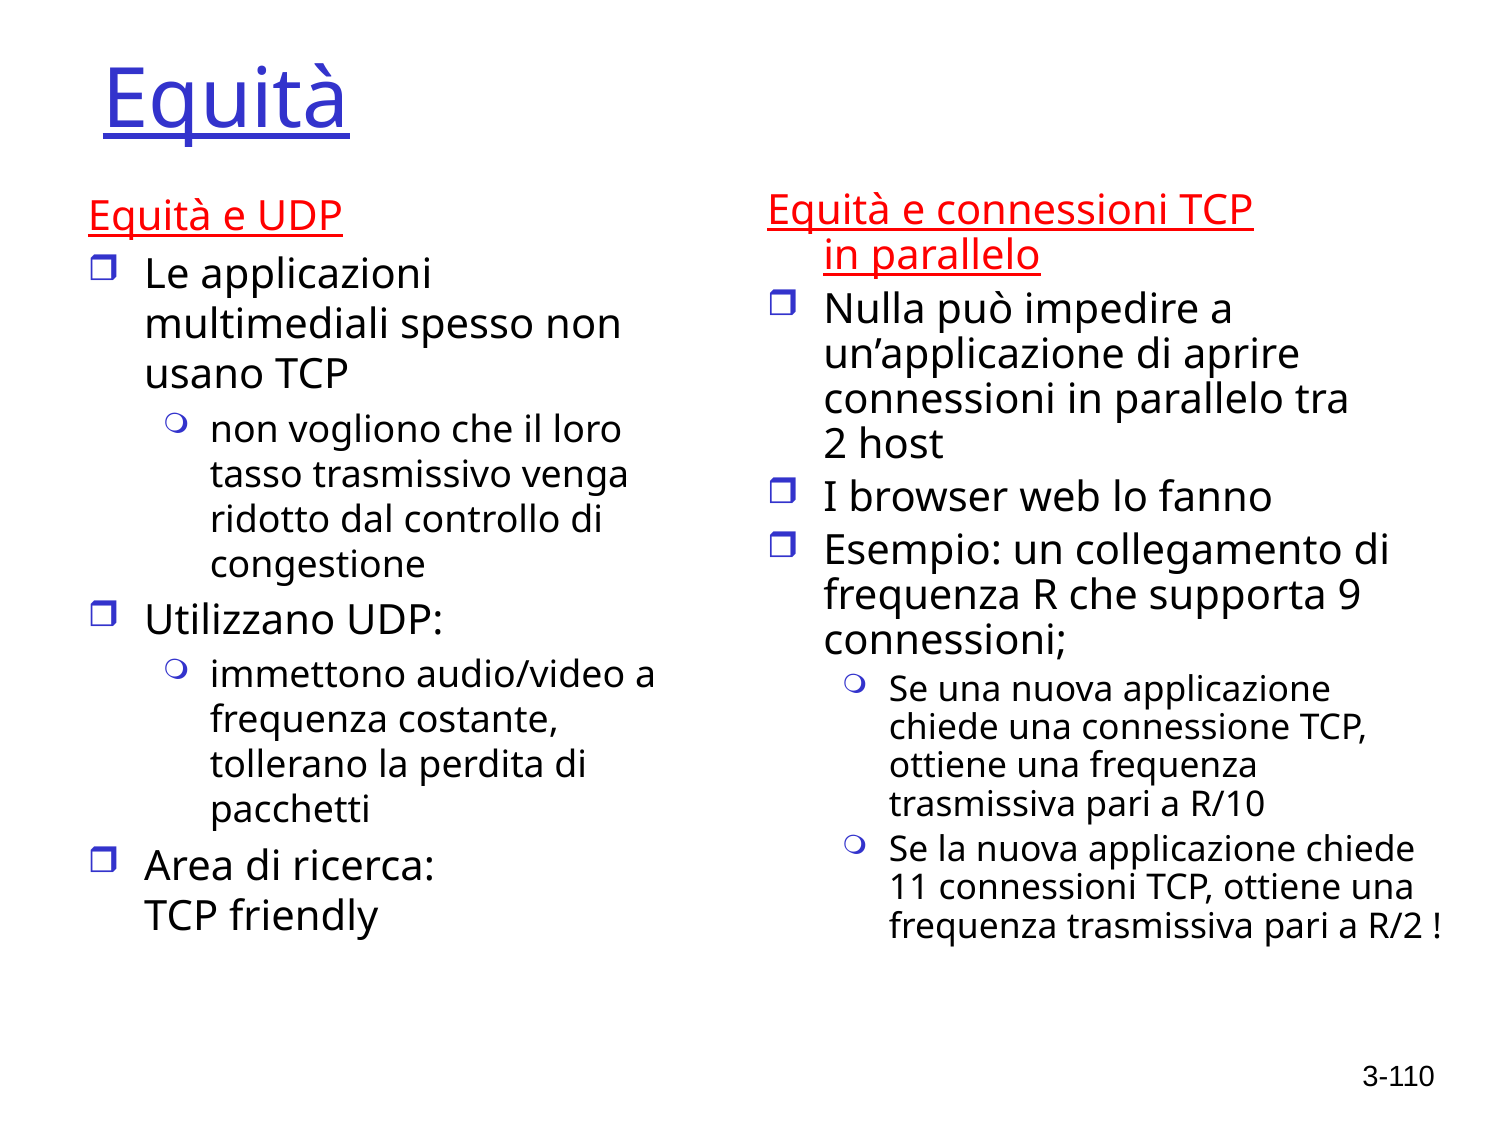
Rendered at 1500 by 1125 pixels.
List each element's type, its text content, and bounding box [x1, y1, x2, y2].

title Equità [87, 0, 1363, 188]
slide_number 3-110 [1338, 1049, 1451, 1125]
list Equità e connessioni TCP in parallelo Nulla può impedire a un’applicazione di aprire connessioni in parallelo tra 2 host I browser web lo fanno Esempio: un collegamento di frequenza R che supporta 9 connessioni; Se una nuova applicazione chiede una connessione TCP, ottiene una frequenza trasmissiva pari a R/10 Se la nuova applicazione chiede 11 connessioni TCP, ottiene una frequenza trasmissiva pari a R/2 ! [751, 180, 1465, 1026]
list Equità e UDP Le applicazioni multimediali spesso non usano TCP non vogliono che il loro tasso trasmissivo venga ridotto dal controllo di congestione Utilizzano UDP: immettono audio/video a frequenza costante, tollerano la perdita di pacchetti Area di ricerca: TCP friendly [72, 180, 699, 1040]
